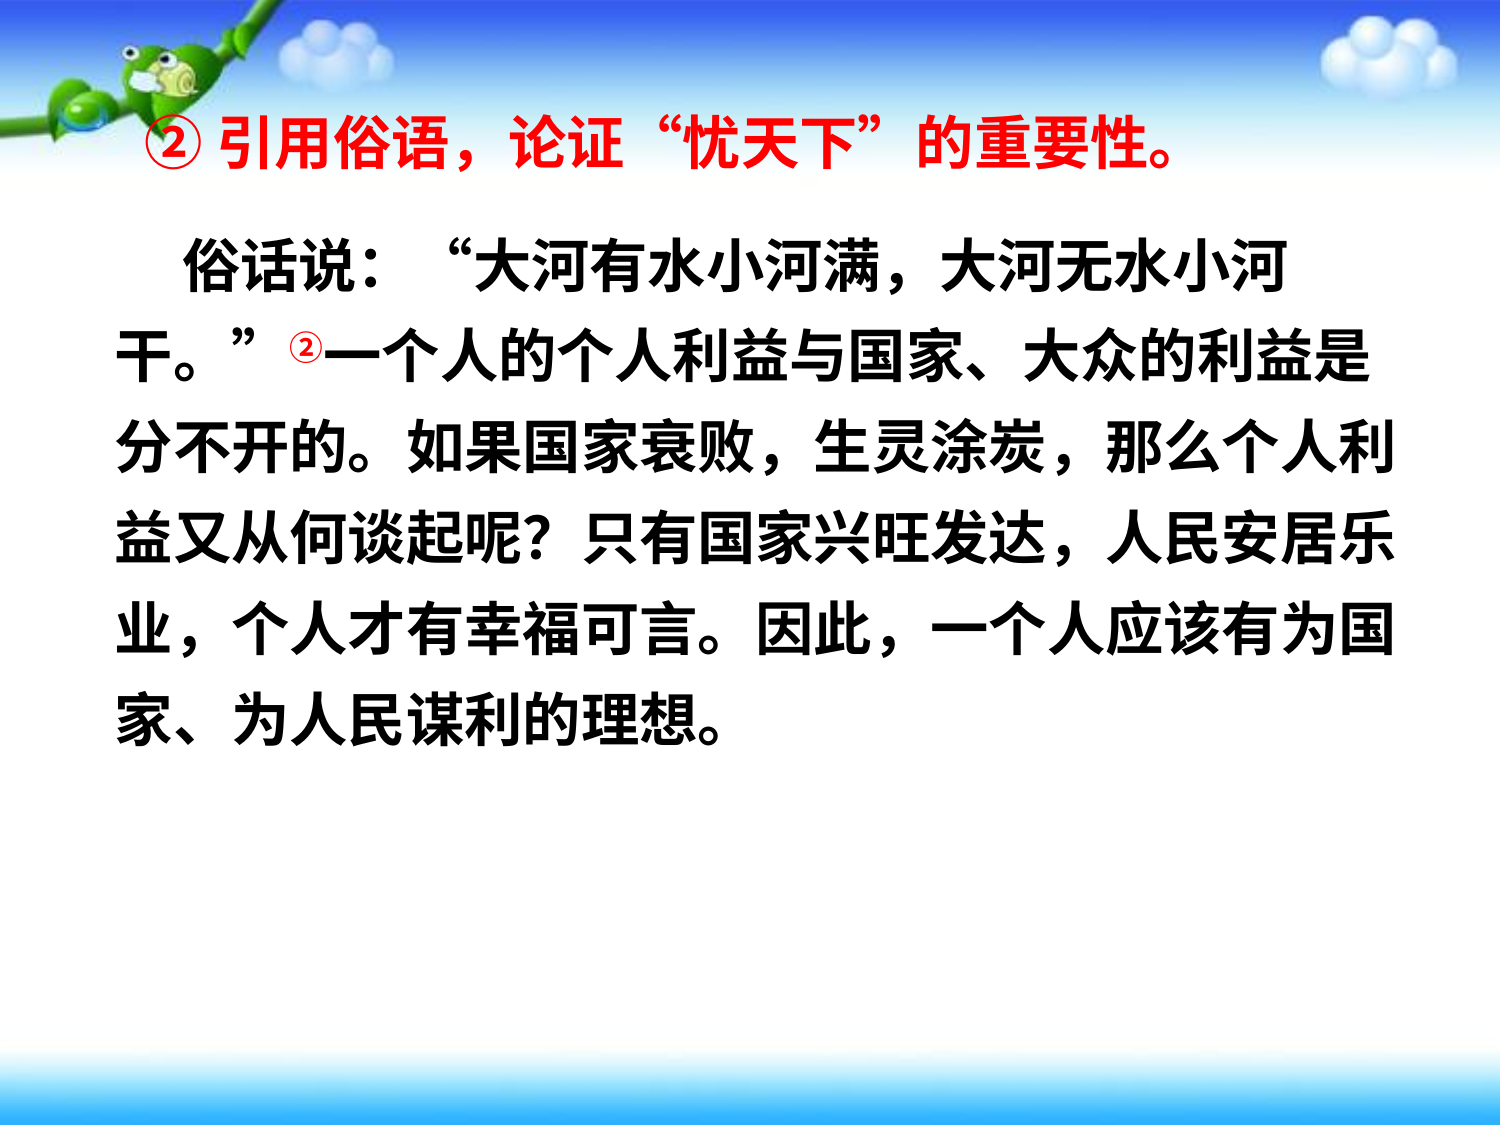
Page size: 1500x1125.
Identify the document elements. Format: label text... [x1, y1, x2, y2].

picture [0, 0, 1500, 1125]
text_box ②引用俗语，论证“忧天下”的重要性。 [129, 85, 1270, 185]
text_box 俗话说：“大河有水小河满，大河无水小河干。”②一个人的个人利益与国家、大众的利益是分不开的。如果国家衰败，生灵涂炭，那么个人利益又从何谈起呢？只有国家兴旺发达，人民安居乐业，个人才有幸福可言。因此，一个人应该有为国家、为人民谋利的理想。 [100, 200, 1424, 761]
